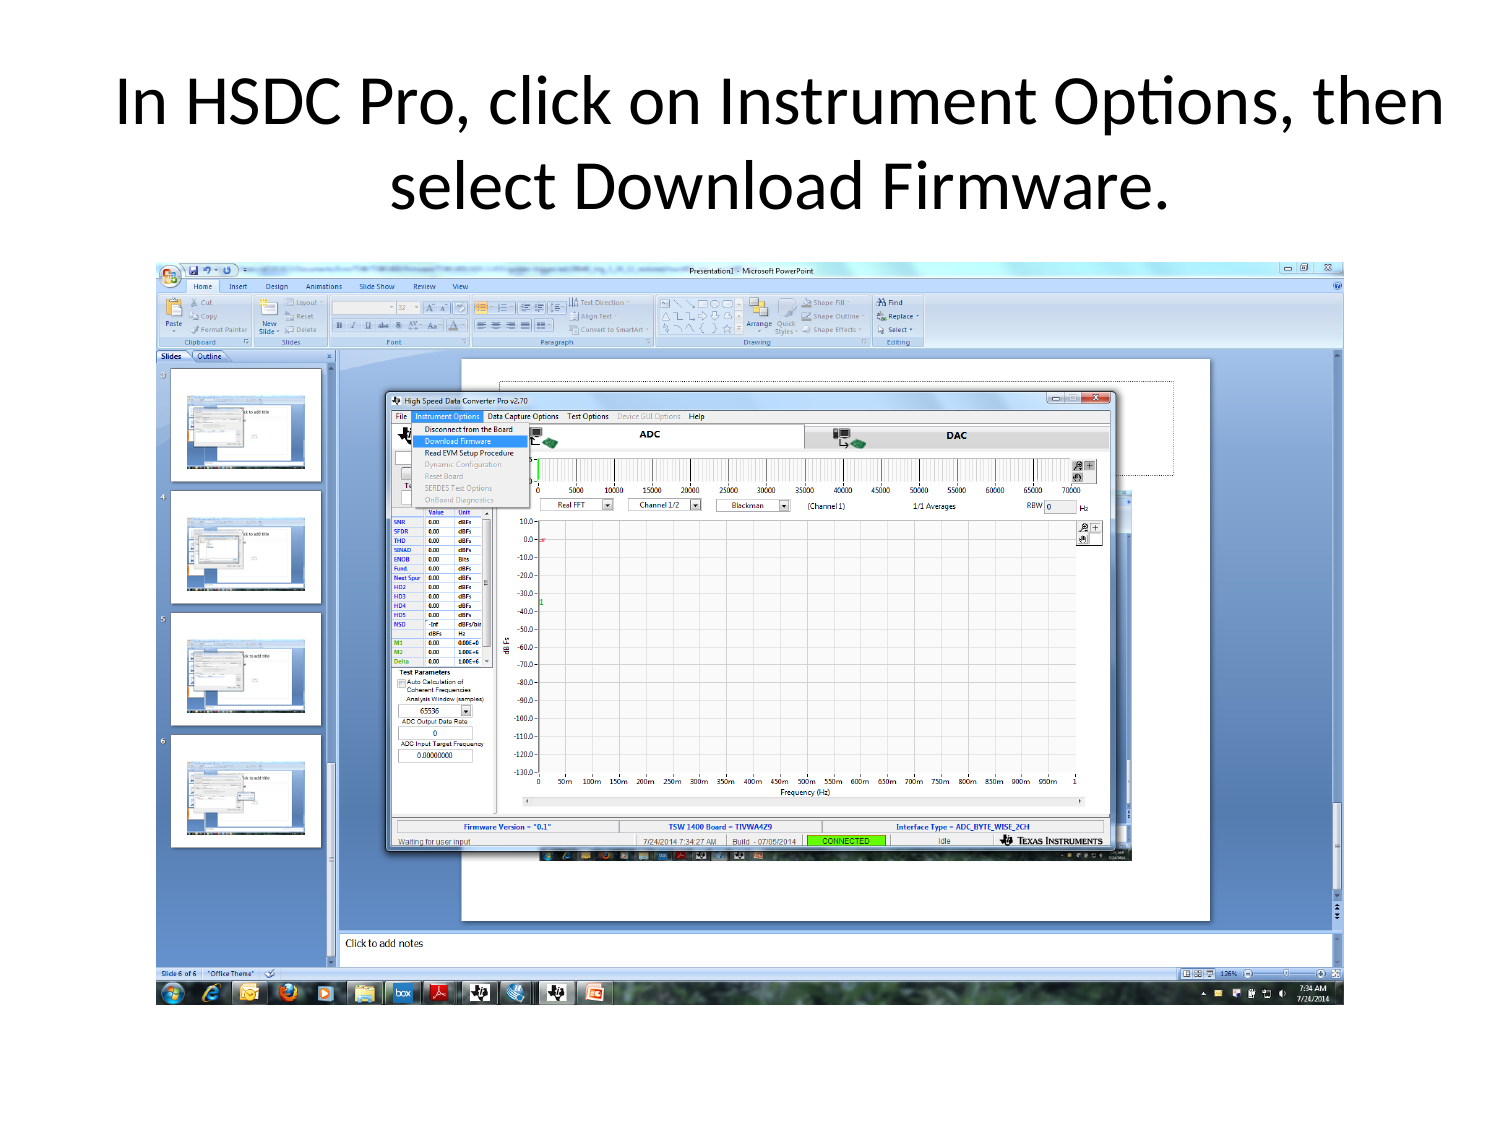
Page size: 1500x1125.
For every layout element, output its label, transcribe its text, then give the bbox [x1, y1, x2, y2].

title In HSDC Pro, click on Instrument Options, then select Download Firmware. [37, 45, 1500, 233]
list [155, 262, 1345, 1006]
